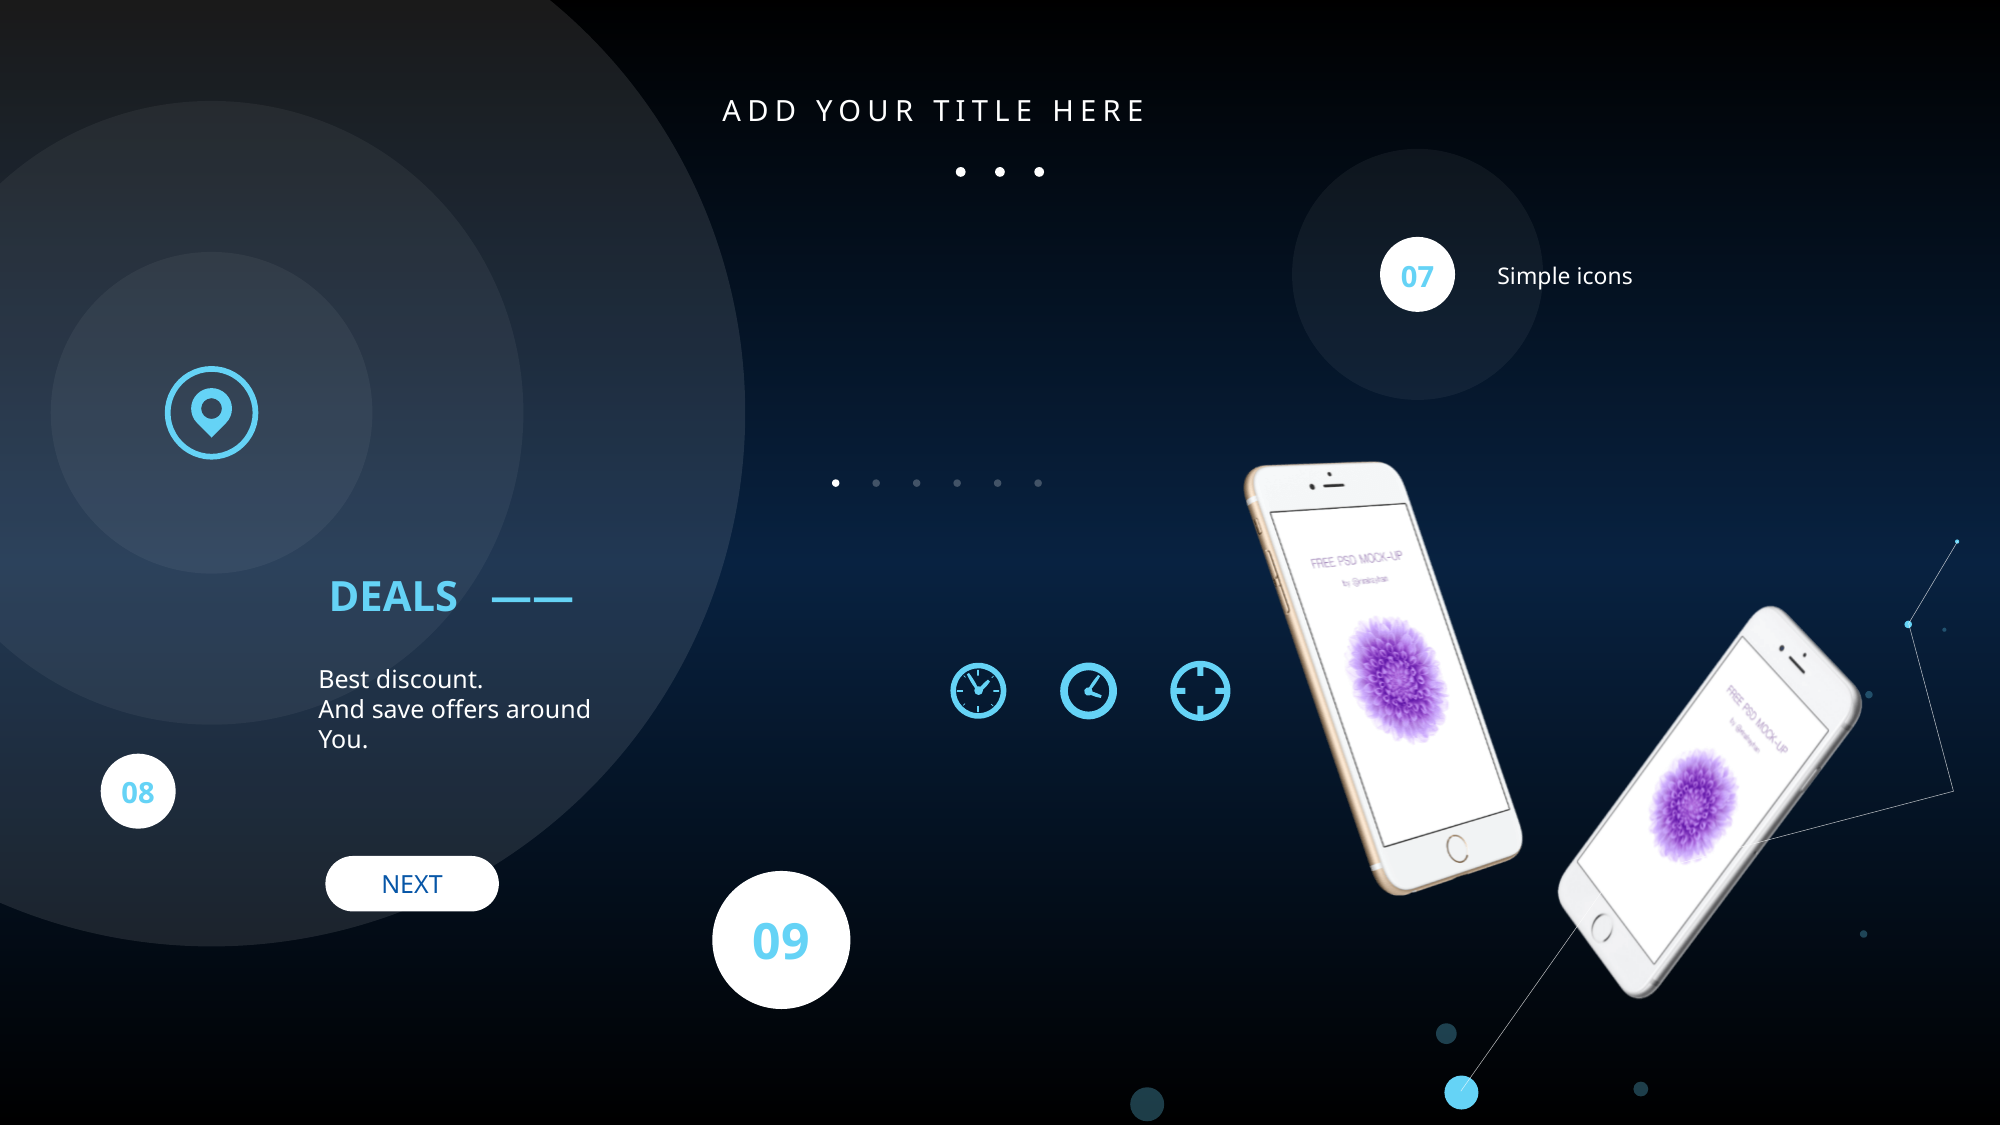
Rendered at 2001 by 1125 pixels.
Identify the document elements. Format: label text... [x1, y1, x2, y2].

text_box [1291, 147, 1543, 401]
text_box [831, 479, 1042, 487]
text_box [49, 250, 374, 575]
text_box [1130, 539, 1960, 1122]
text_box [325, 855, 499, 912]
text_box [955, 166, 1045, 177]
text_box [698, 870, 865, 1009]
text_box [0, 99, 525, 726]
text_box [1372, 236, 1463, 312]
text_box Simple icons [1481, 254, 1649, 297]
text_box [0, 645, 618, 948]
text_box ADD YOUR TITLE HERE [707, 84, 1292, 135]
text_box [167, 368, 256, 457]
picture [1538, 602, 1875, 1009]
text_box DEALS —— [286, 562, 616, 627]
picture [1236, 448, 1531, 906]
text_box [950, 660, 1231, 721]
text_box [0, 0, 747, 758]
text_box Best discount. And save offers around You. [303, 656, 620, 761]
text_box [93, 753, 184, 829]
